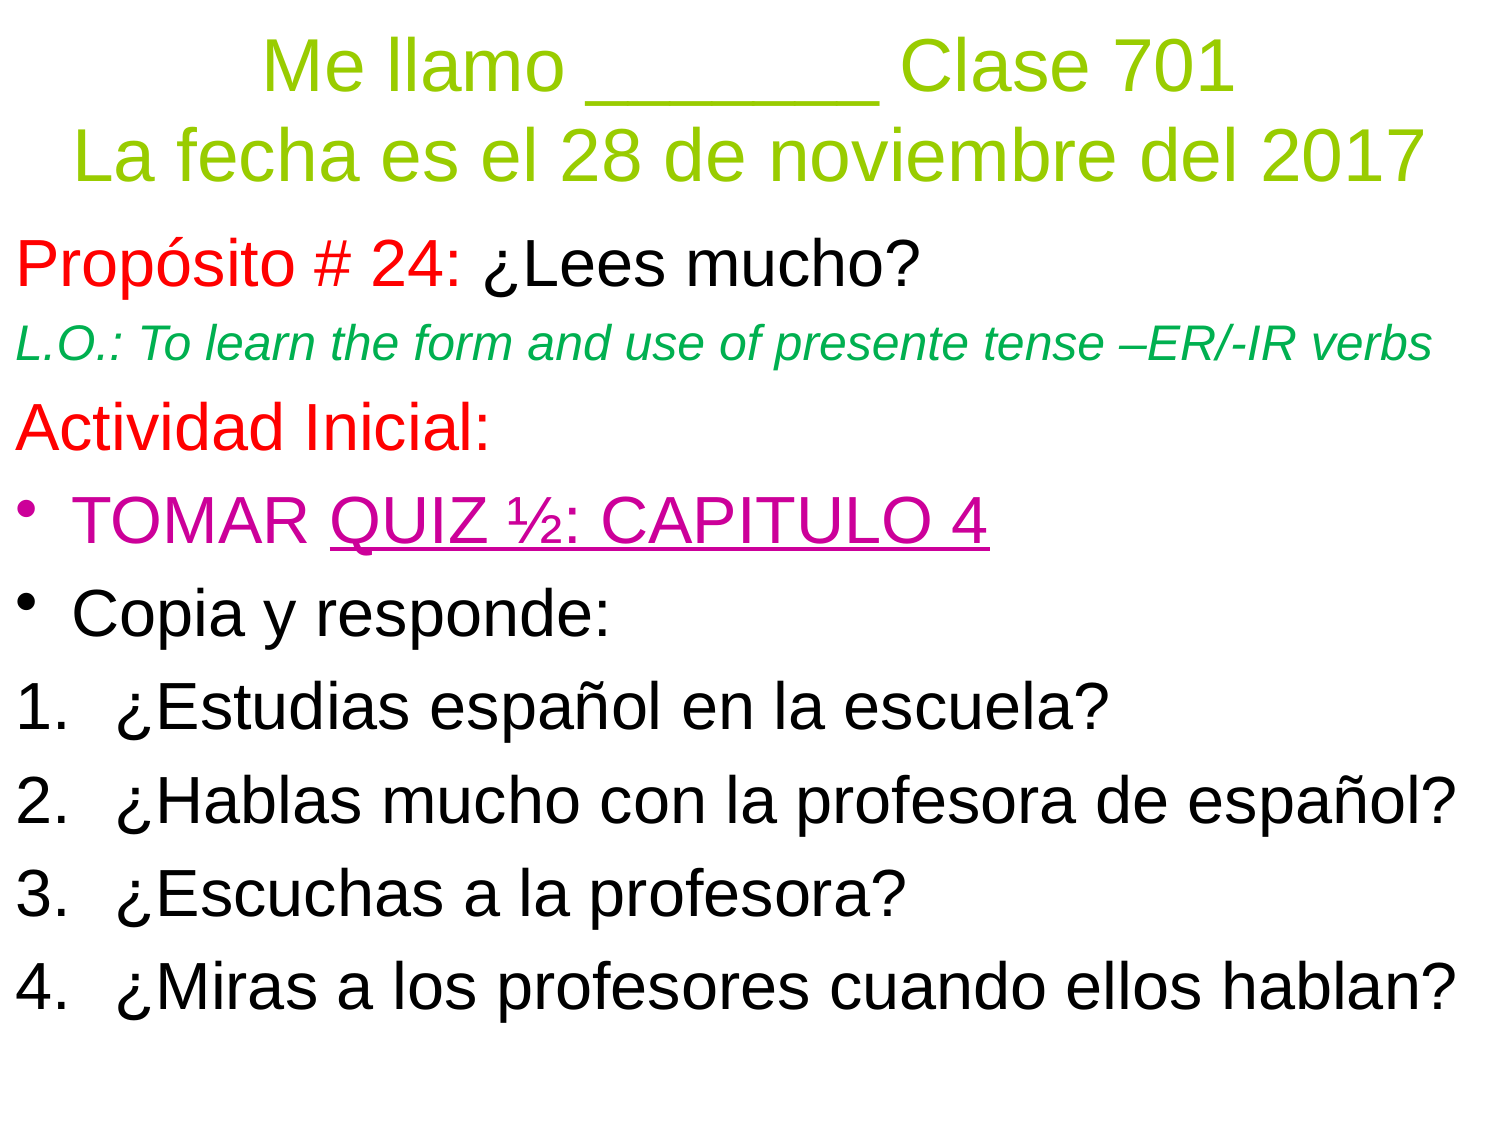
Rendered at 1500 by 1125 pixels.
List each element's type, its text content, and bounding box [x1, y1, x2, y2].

title Me llamo _______ Clase 701 La fecha es el 28 de noviembre del 2017 [37, 12, 1463, 200]
list Propósito # 24: ¿Lees mucho? L.O.: To learn the form and use of presente tense –ER/-IR verbs Actividad Inicial: TOMAR QUIZ ½: CAPITULO 4 Copia y responde: ¿Estudias español en la escuela? ¿Hablas mucho con la profesora de español? ¿Escuchas a la profesora? ¿Miras a los profesores cuando ellos hablan? [0, 212, 1500, 1100]
